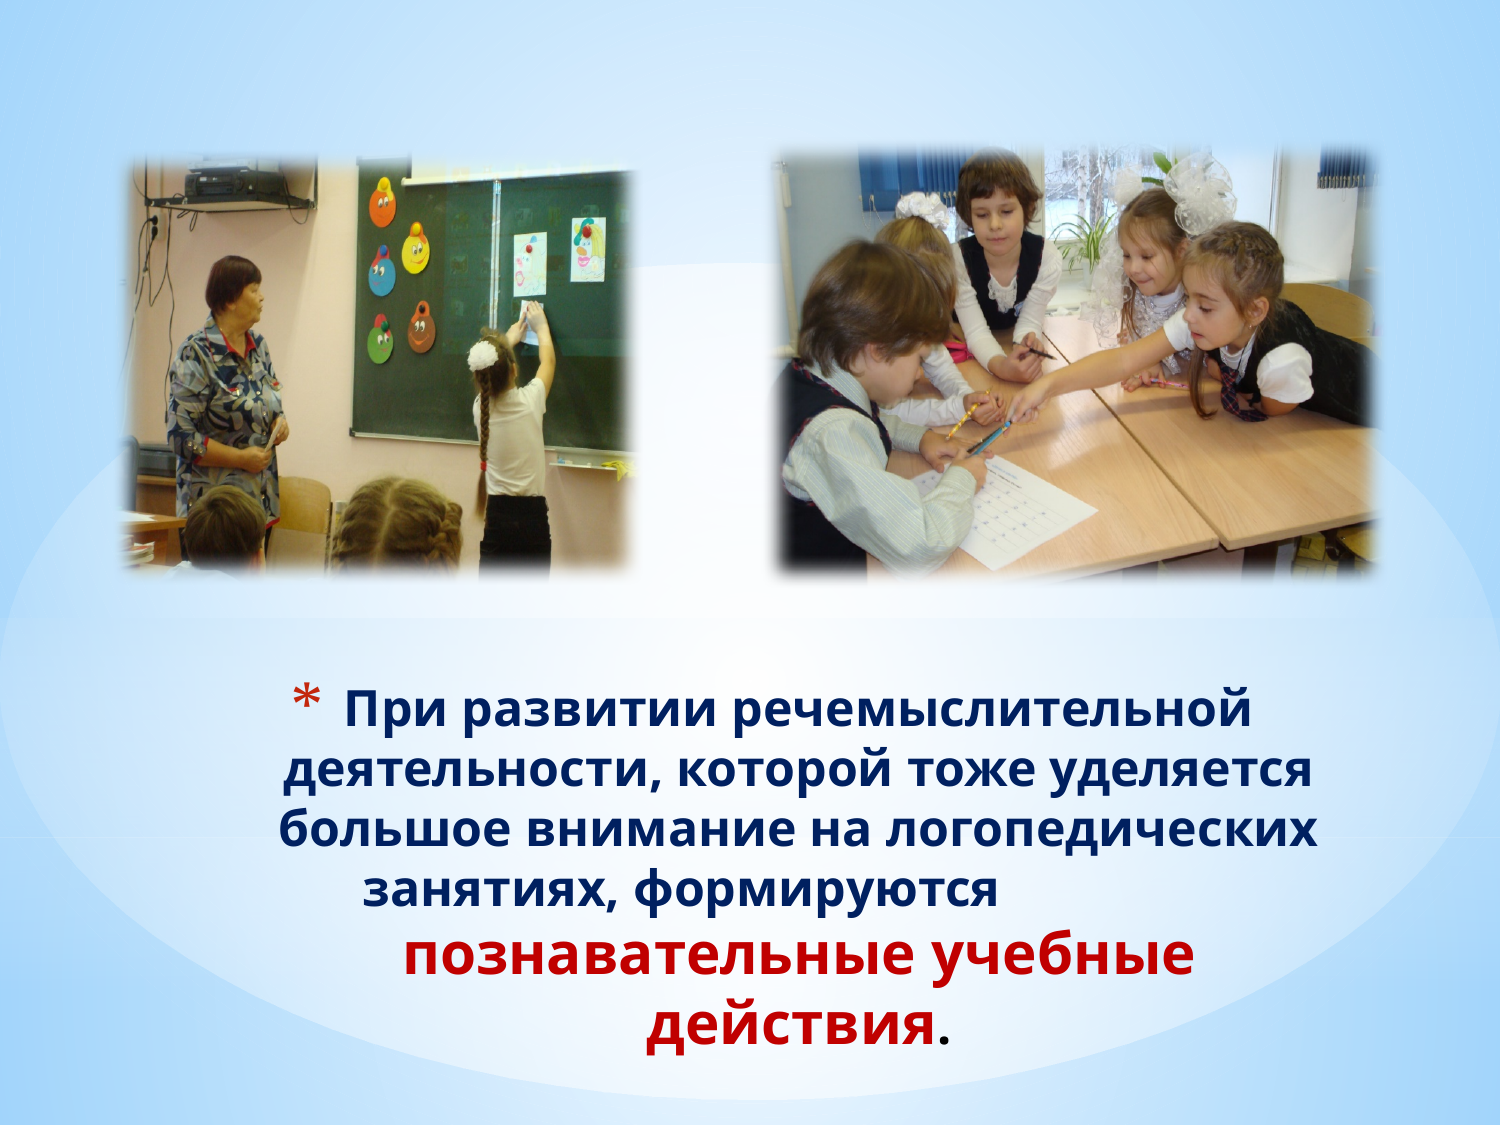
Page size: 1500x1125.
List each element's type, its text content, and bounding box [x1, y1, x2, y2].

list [111, 148, 644, 587]
title При развитии речемыслительной деятельности, которой тоже уделяется большое внимание на логопедических занятиях, формируются познавательные учебные действия. [183, 668, 1363, 1012]
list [761, 136, 1389, 589]
